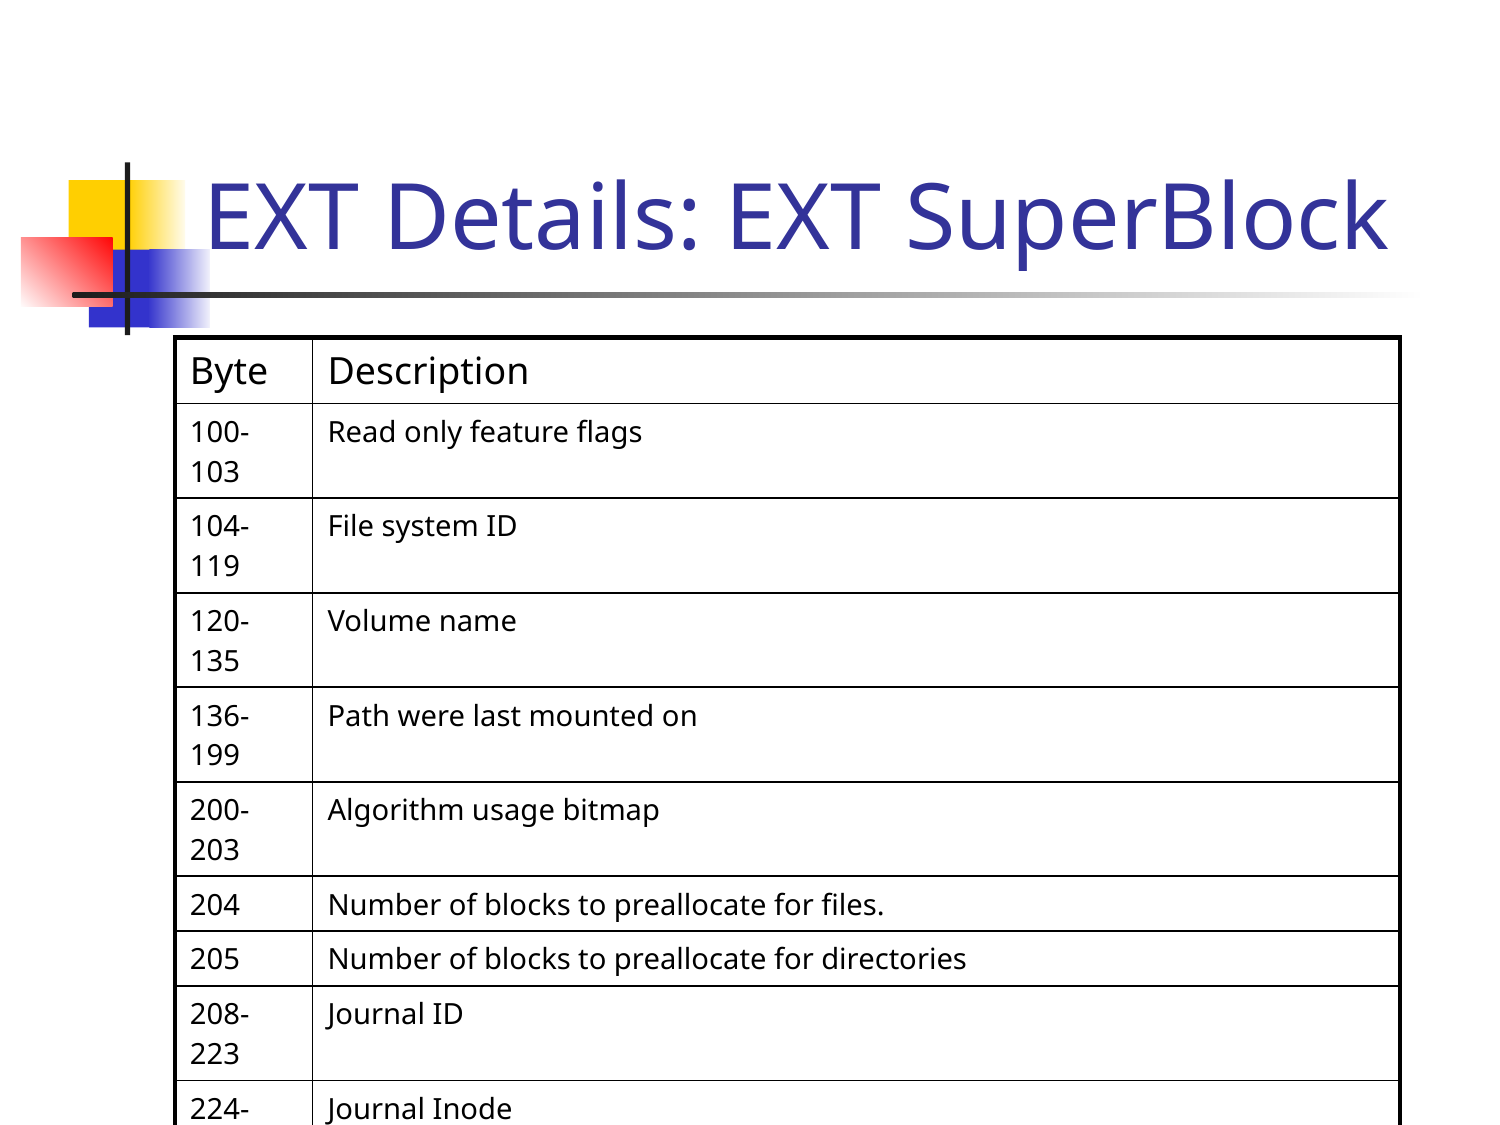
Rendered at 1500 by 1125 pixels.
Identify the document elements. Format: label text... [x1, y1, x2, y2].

table_header Description [313, 340, 1398, 403]
table_cell 200-203 [177, 783, 312, 875]
table_cell 204 [177, 877, 312, 930]
table_cell 104-119 [177, 499, 312, 592]
table_cell 120-135 [177, 594, 312, 686]
table_cell Path were last mounted on [313, 688, 1398, 781]
table_cell 208-223 [177, 987, 312, 1080]
table_cell Read only feature flags [313, 404, 1398, 497]
table_cell 100-103 [177, 404, 312, 497]
table_cell 205 [177, 932, 312, 985]
table_cell File system ID [313, 499, 1398, 592]
table_cell Journal ID [313, 987, 1398, 1080]
table_cell Algorithm usage bitmap [313, 783, 1398, 875]
table_cell Volume name [313, 594, 1398, 686]
title EXT Details: EXT SuperBlock [188, 34, 1468, 276]
table_cell Number of blocks to preallocate for files. [313, 877, 1398, 930]
table_header Byte [177, 340, 312, 403]
table_cell 136-199 [177, 688, 312, 781]
table_cell Journal Inode [313, 1081, 1398, 1125]
table_cell Number of blocks to preallocate for directories [313, 932, 1398, 985]
table_cell 224-227 [177, 1081, 312, 1125]
